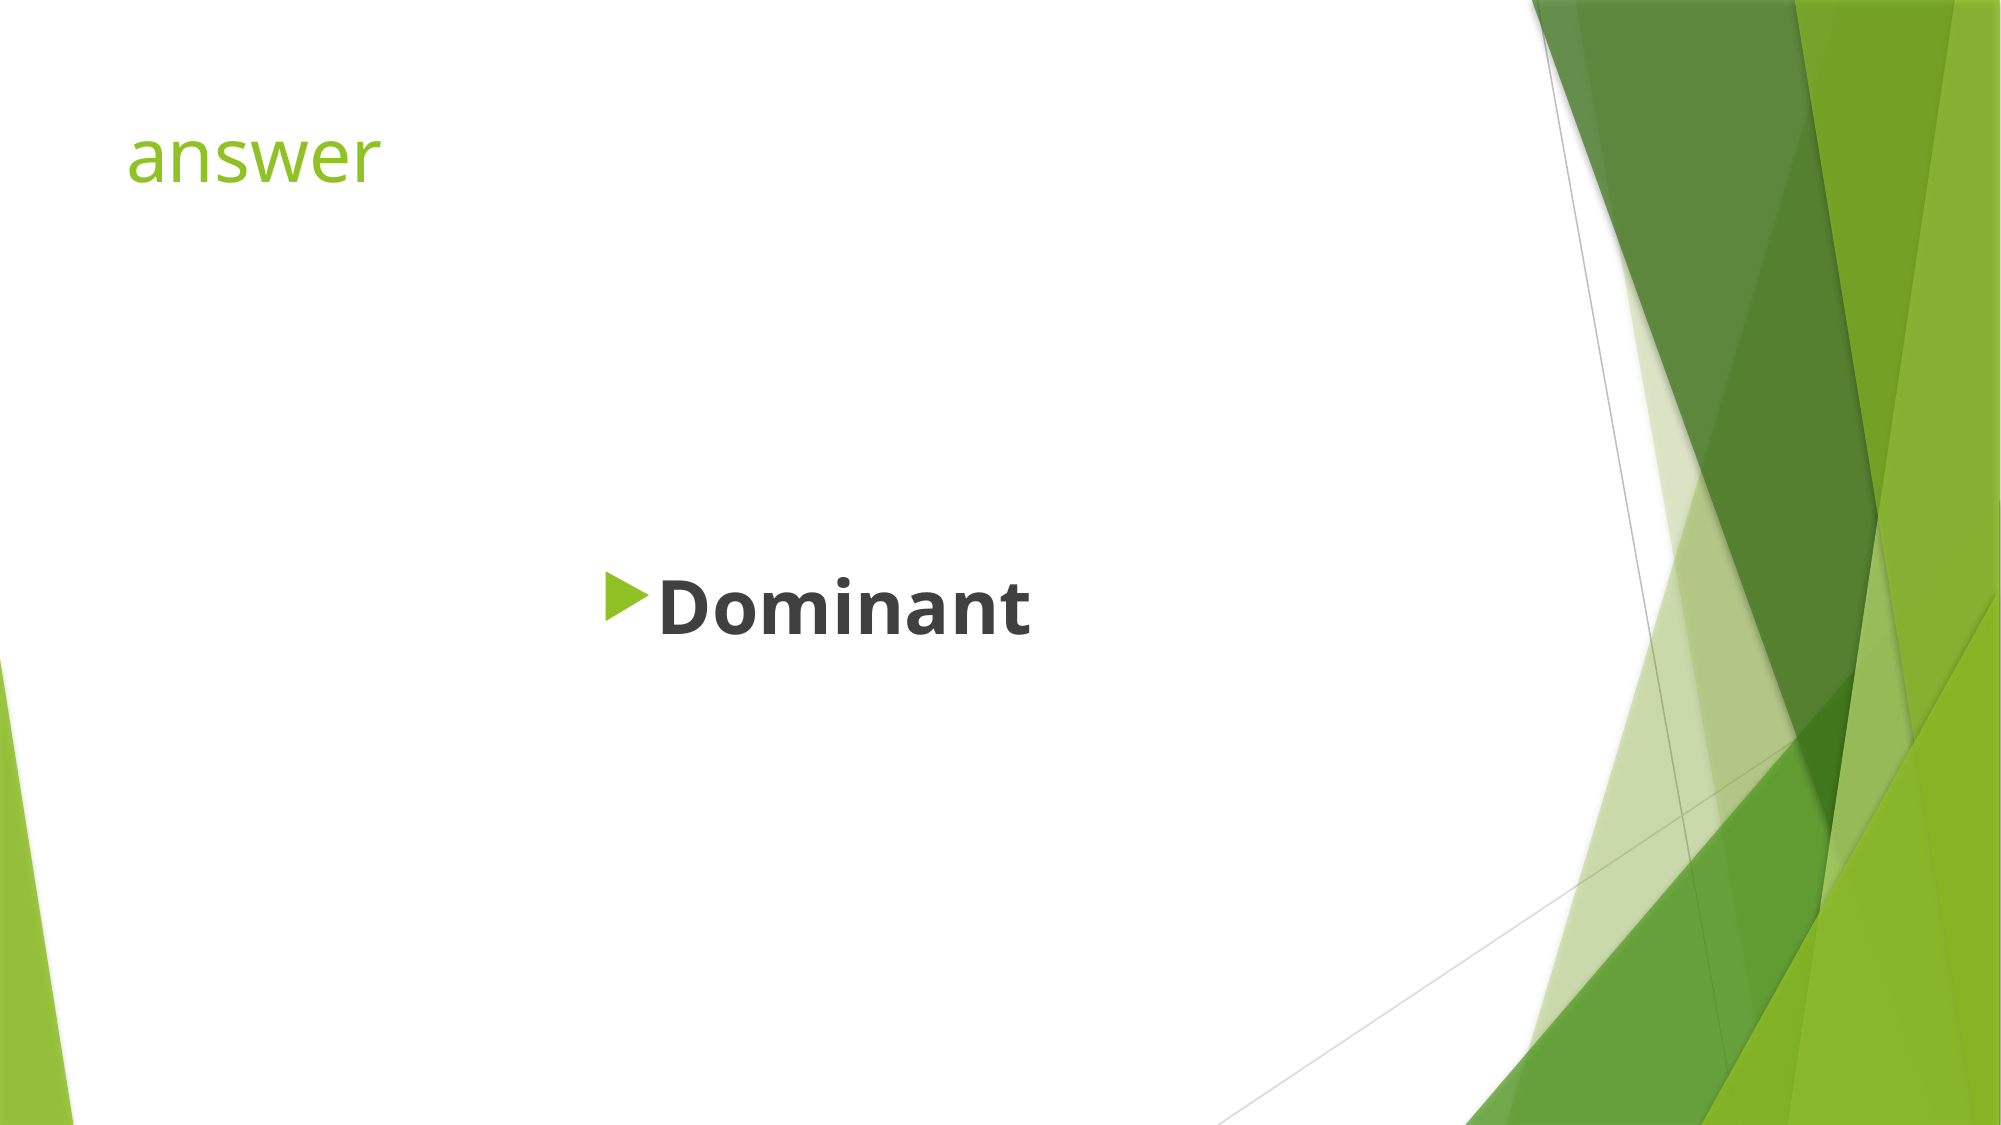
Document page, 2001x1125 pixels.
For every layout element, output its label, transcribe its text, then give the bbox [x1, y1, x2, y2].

list Dominant [111, 354, 1522, 992]
title answer [111, 99, 1522, 317]
